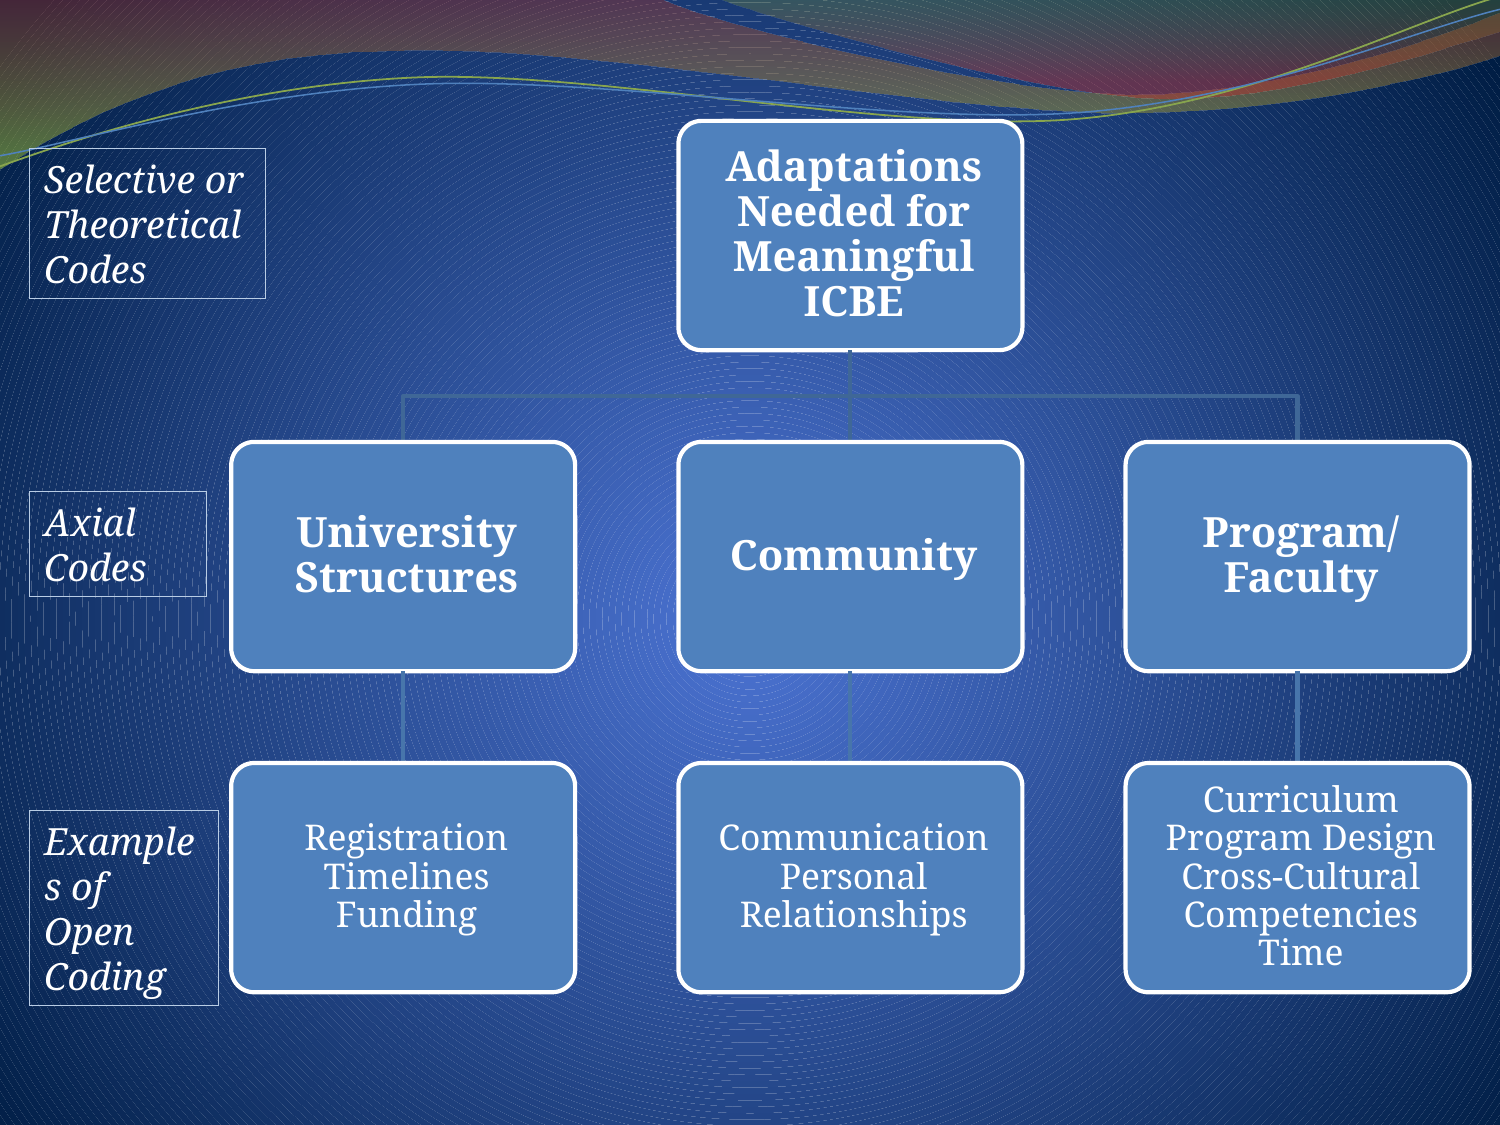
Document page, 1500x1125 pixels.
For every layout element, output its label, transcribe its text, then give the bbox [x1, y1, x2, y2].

text_box Selective or Theoretical Codes [29, 148, 224, 299]
text_box Examples of Open Coding [29, 810, 219, 1006]
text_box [229, 42, 1471, 1071]
text_box Axial Codes [29, 491, 207, 597]
